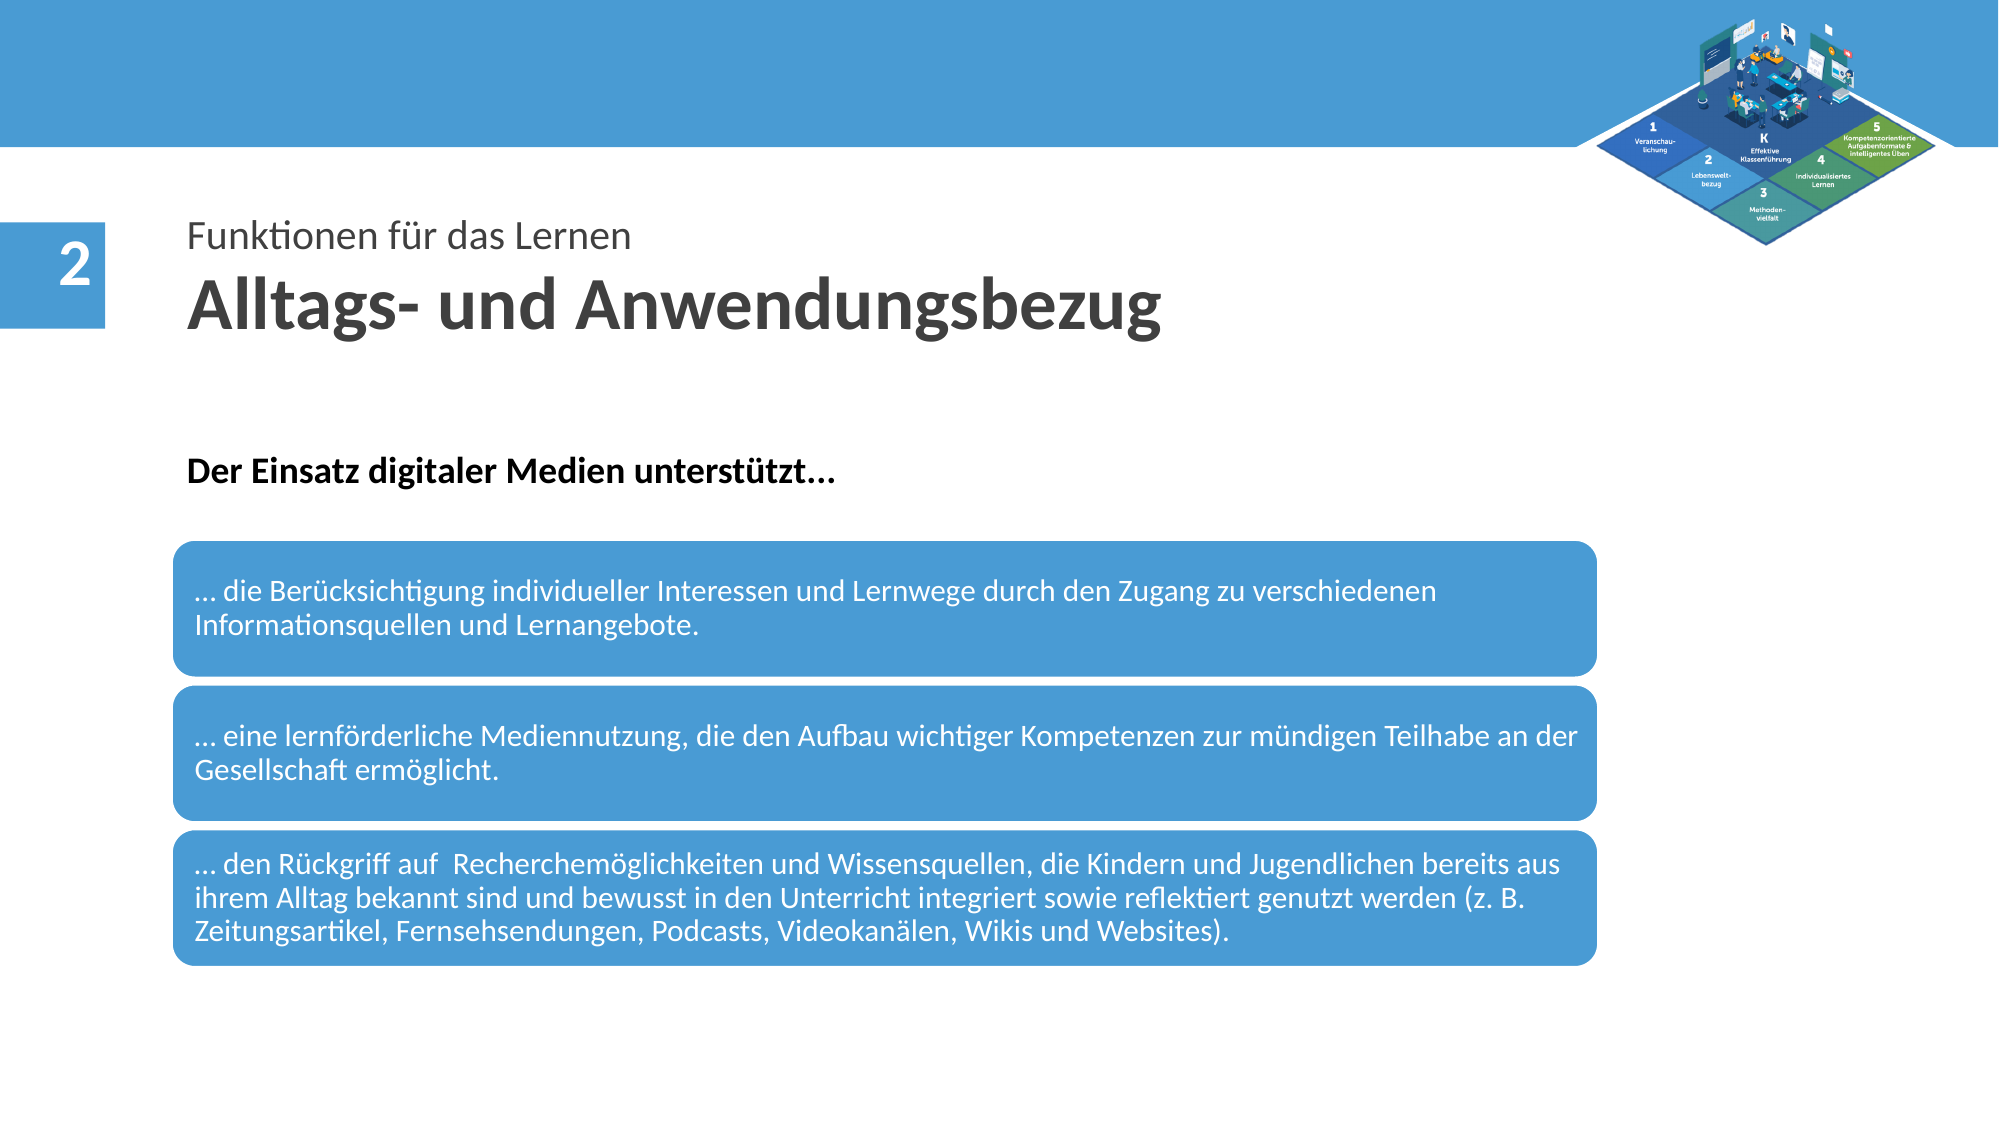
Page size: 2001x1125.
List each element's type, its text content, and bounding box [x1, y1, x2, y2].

list Funktionen für das Lernen [171, 183, 1663, 267]
list Der Einsatz digitaler Medien unterstützt... [171, 443, 1599, 471]
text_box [171, 471, 1599, 1036]
picture [1589, 12, 1942, 249]
list Alltags- und Anwendungsbezug [172, 259, 1664, 354]
